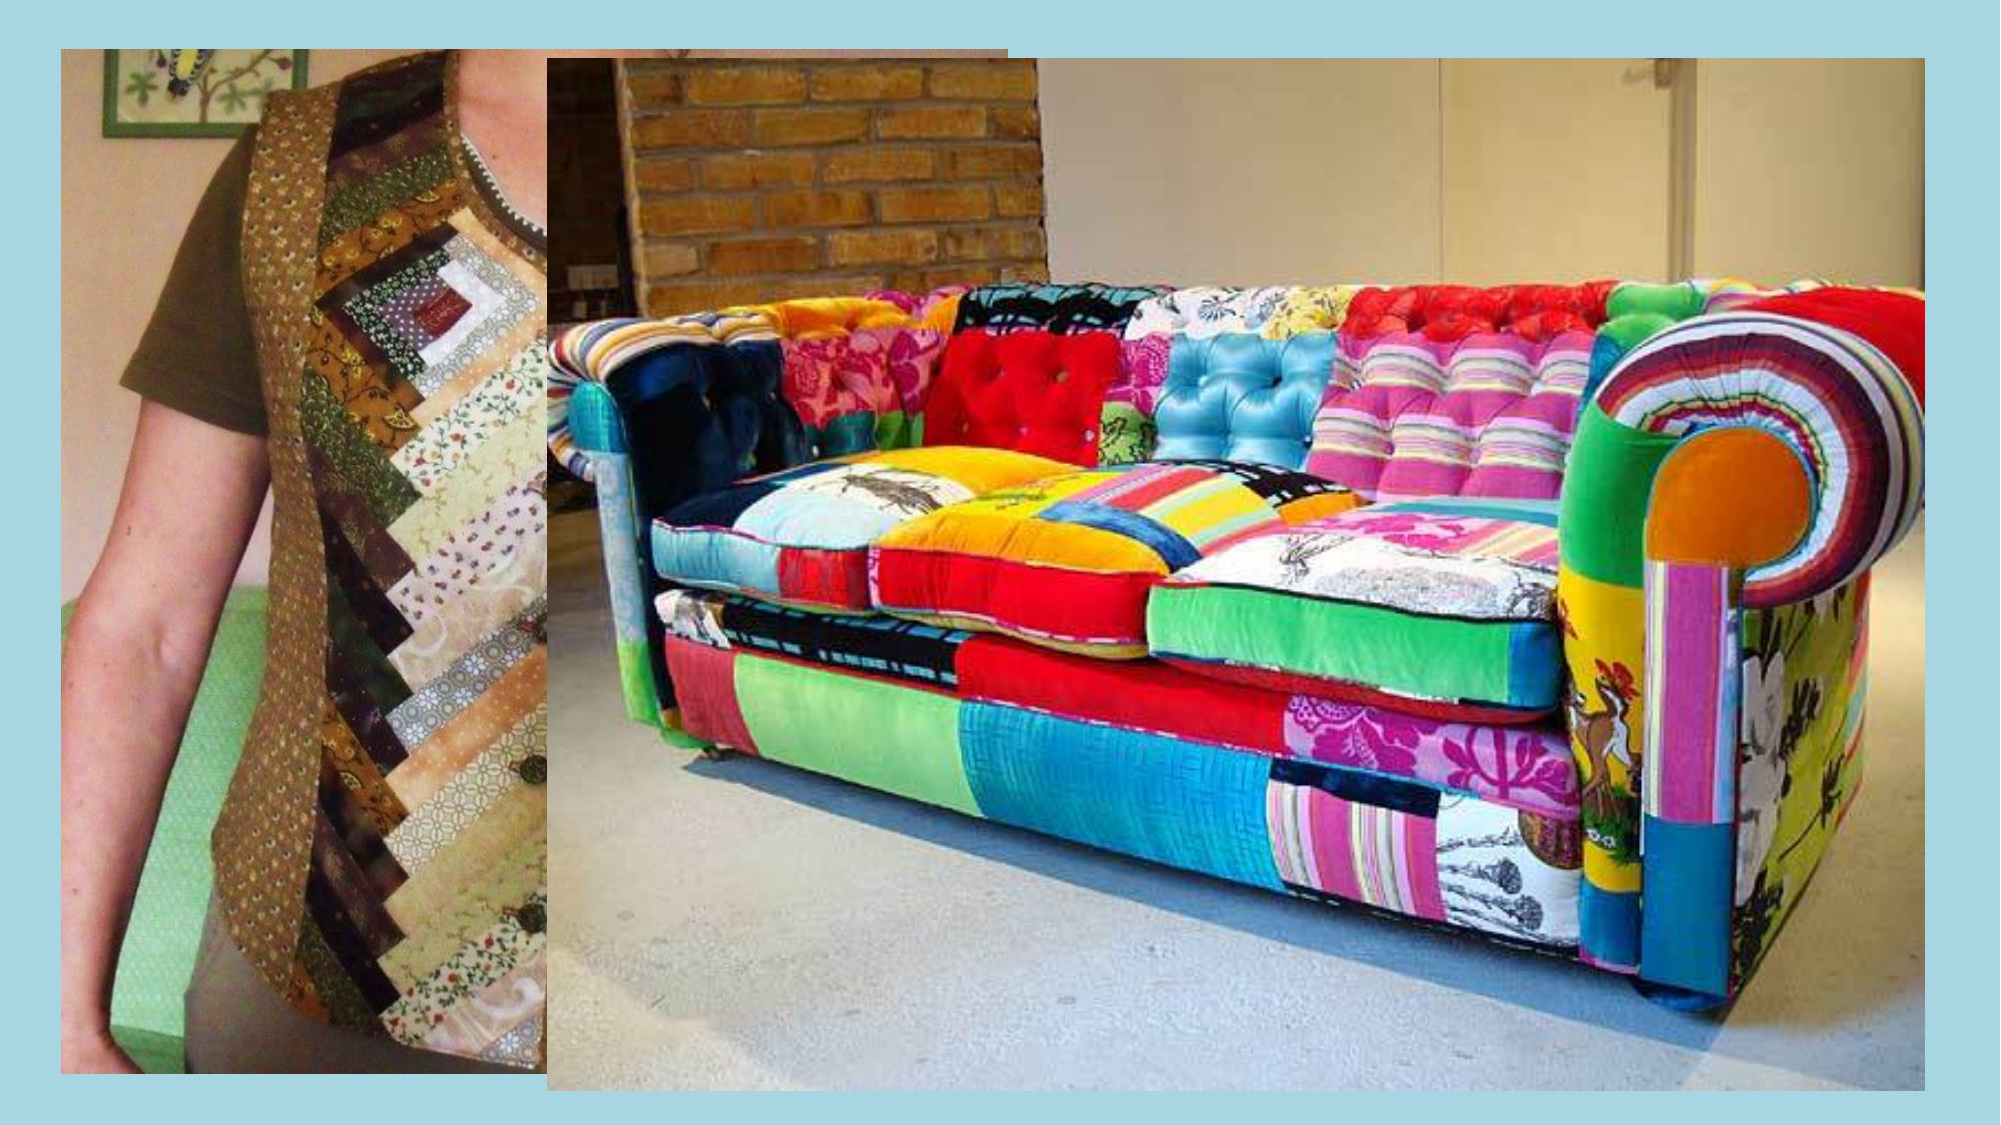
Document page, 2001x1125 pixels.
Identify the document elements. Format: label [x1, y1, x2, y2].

list [61, 49, 1009, 1075]
picture [547, 57, 1926, 1092]
